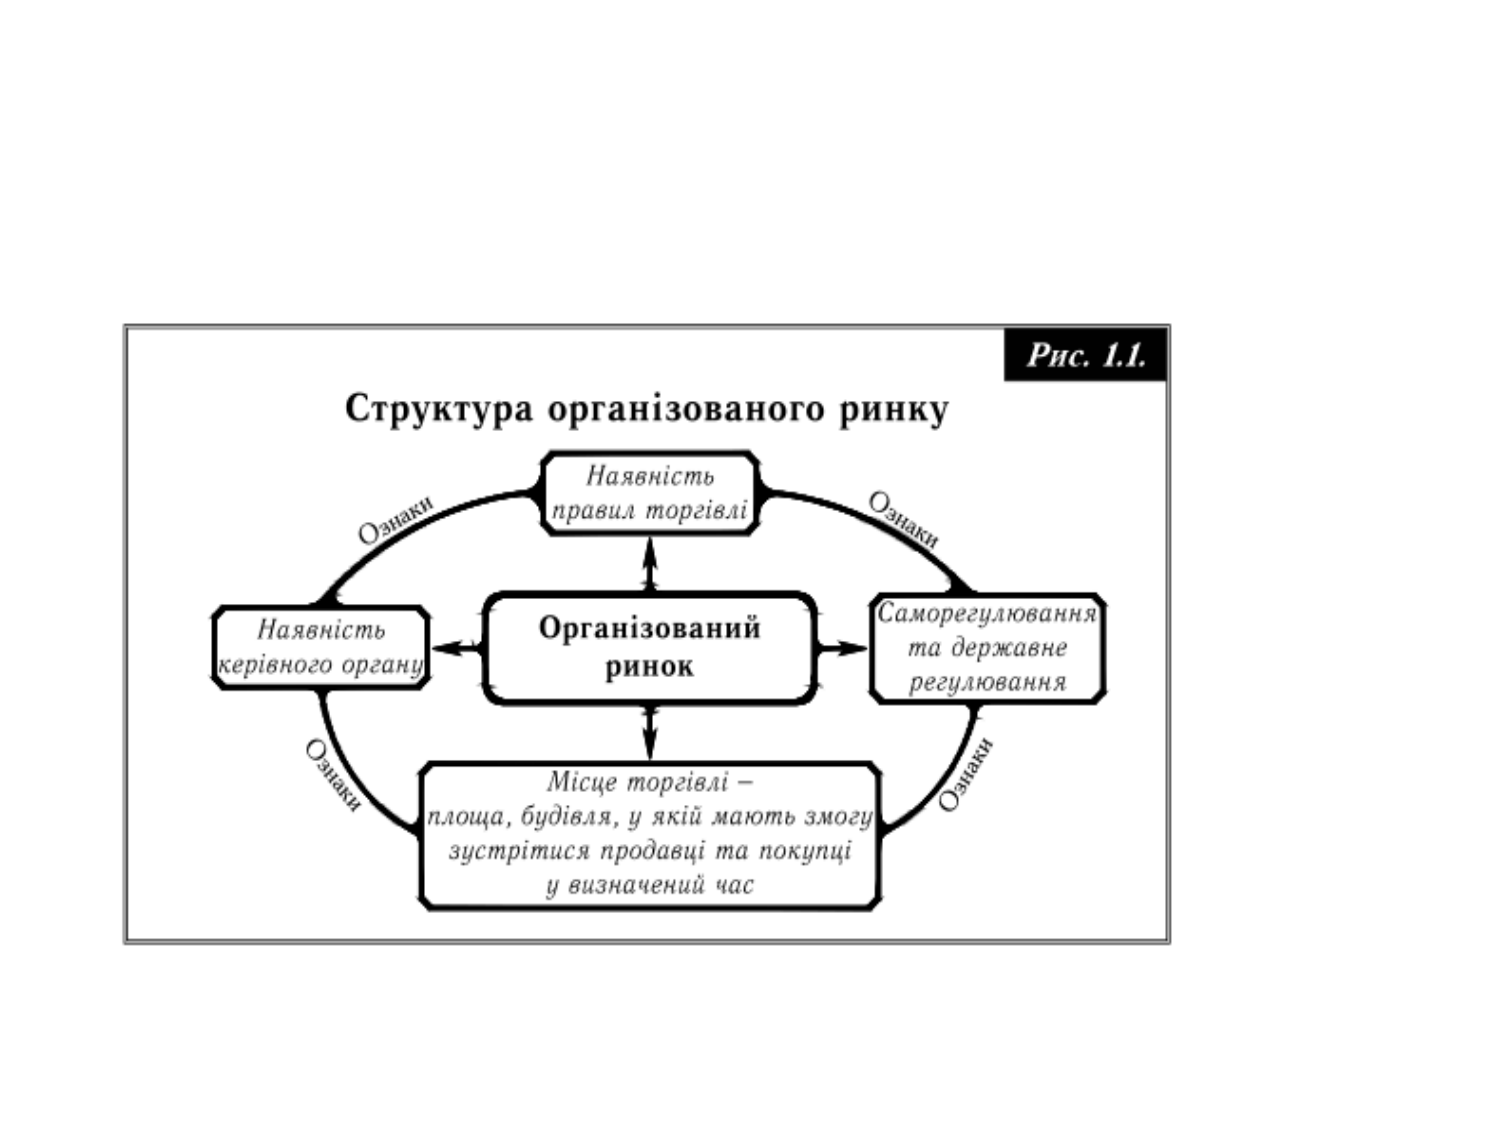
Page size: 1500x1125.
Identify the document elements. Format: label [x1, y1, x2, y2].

picture [100, 314, 1205, 965]
